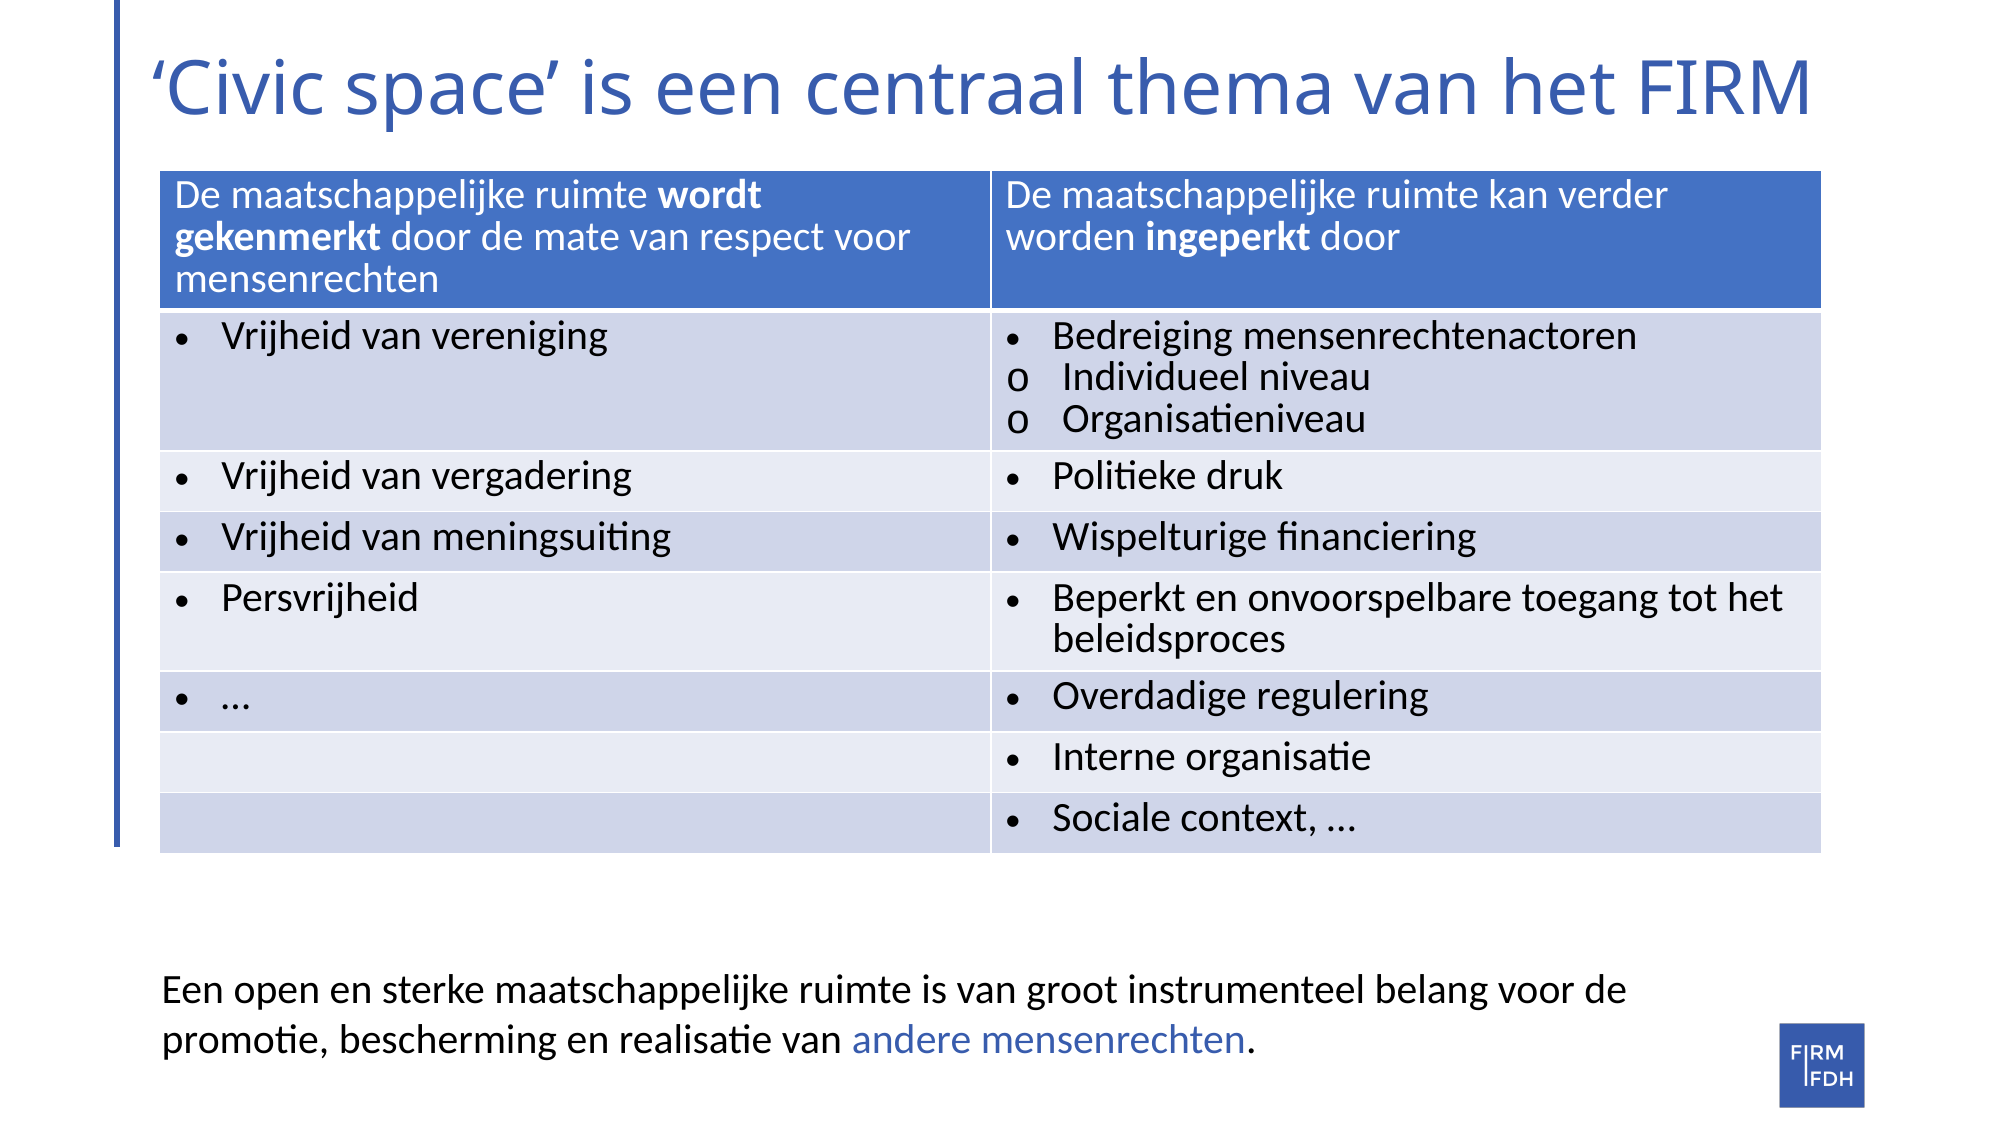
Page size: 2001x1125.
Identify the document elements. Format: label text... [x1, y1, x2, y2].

table_cell Wispelturige financiering [992, 512, 1821, 571]
table_header De maatschappelijke ruimte kan verder worden ingeperkt door [992, 171, 1821, 308]
table_cell Vrijheid van vereniging [160, 313, 990, 450]
title ‘Civic space’ is een centraal thema van het FIRM [137, 0, 1863, 199]
table_cell Persvrijheid [160, 573, 990, 670]
table_cell [160, 793, 990, 853]
table_cell … [160, 672, 990, 731]
table_cell Sociale context, … [992, 793, 1821, 853]
table_cell Vrijheid van meningsuiting [160, 512, 990, 571]
table_cell Politieke druk [992, 452, 1821, 511]
table_cell [160, 733, 990, 792]
picture [1769, 1013, 1875, 1118]
table_cell Beperkt en onvoorspelbare toegang tot het beleidsproces [992, 573, 1821, 670]
text_box Een open en sterke maatschappelijke ruimte is van groot instrumenteel belang voor de promotie, bescherming en realisatie van andere mensenrechten. [146, 954, 1724, 1070]
table_cell Bedreiging mensenrechtenactoren Individueel niveau Organisatieniveau [992, 313, 1821, 450]
table_header De maatschappelijke ruimte wordt gekenmerkt door de mate van respect voor mensenrechten [160, 171, 990, 308]
list [137, 277, 1863, 992]
table_cell Vrijheid van vergadering [160, 452, 990, 511]
table_cell Interne organisatie [992, 733, 1821, 792]
table_cell Overdadige regulering [992, 672, 1821, 731]
